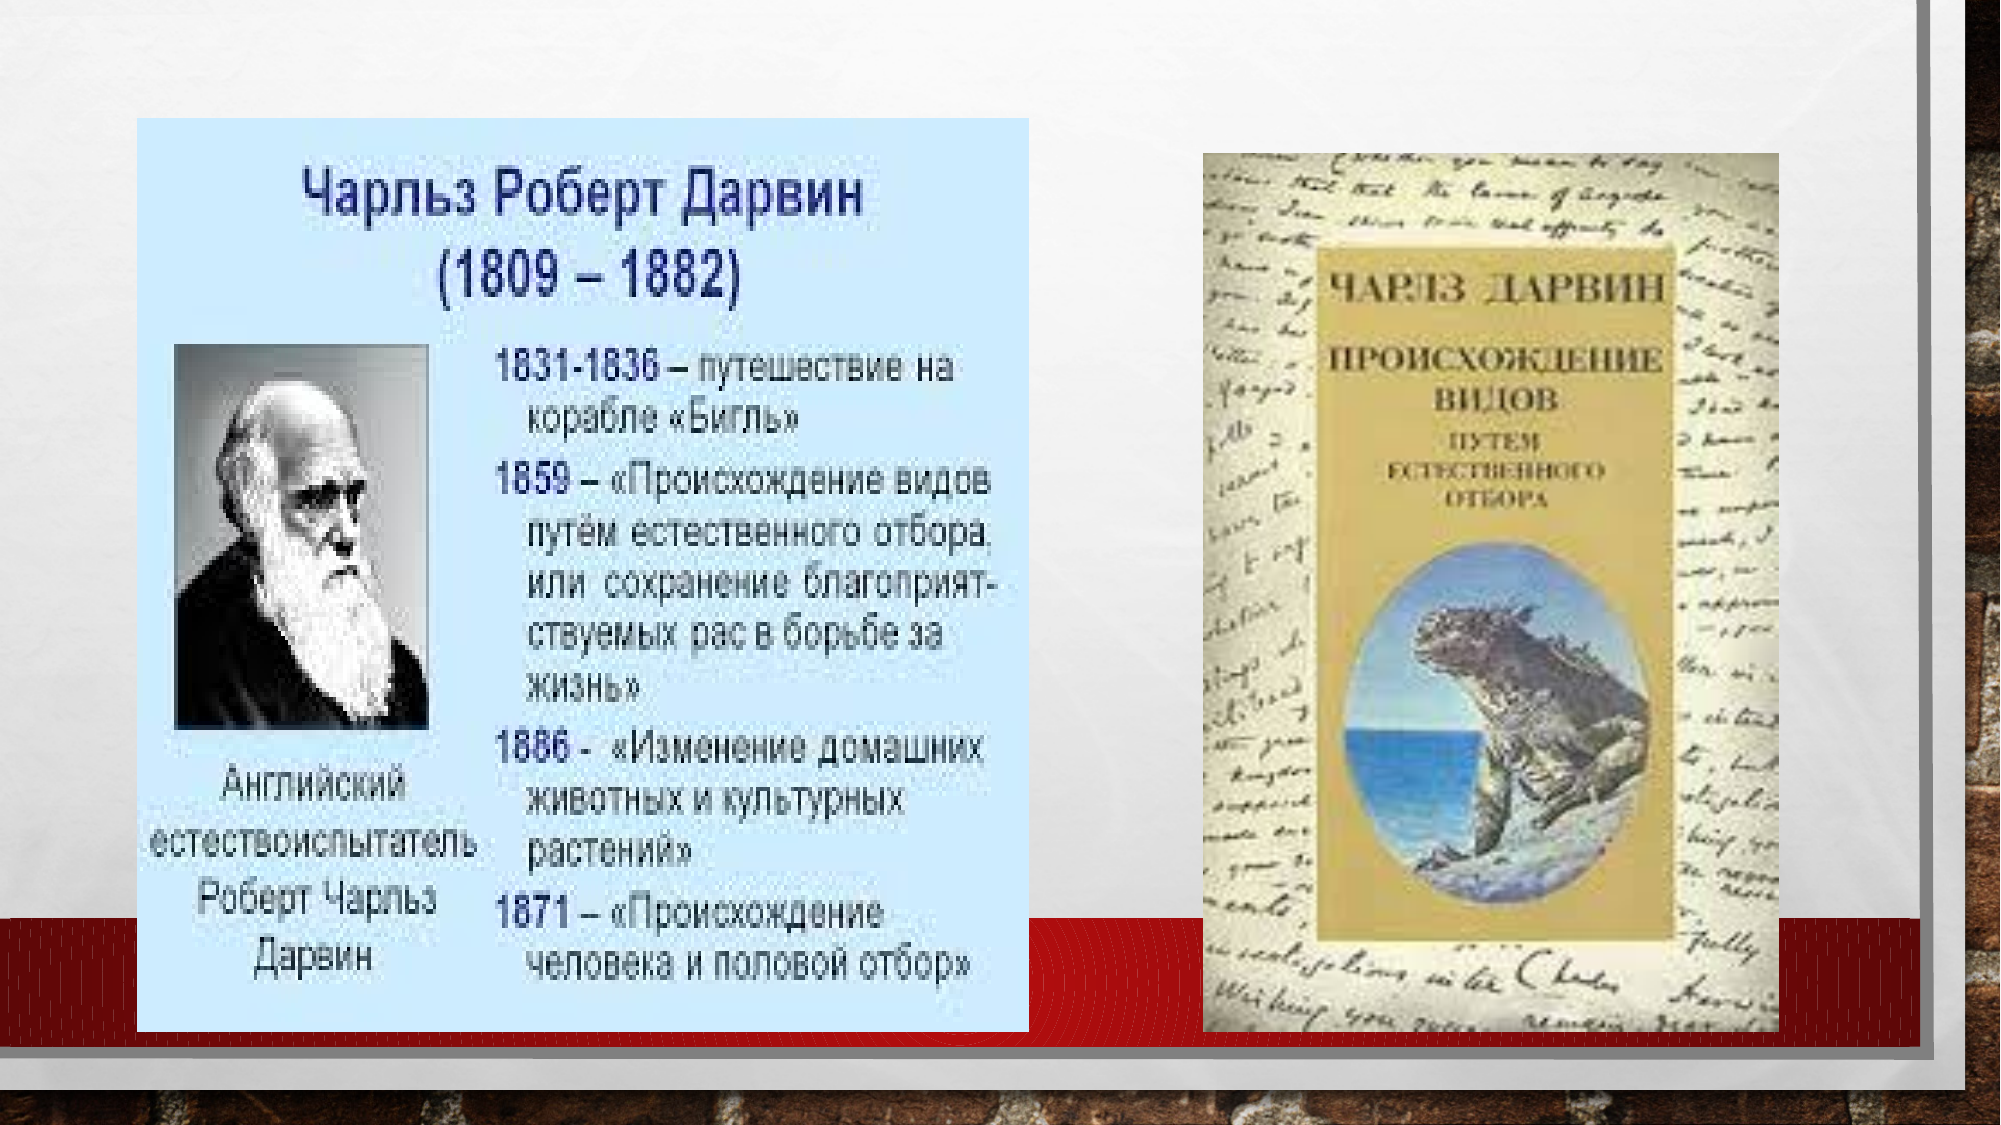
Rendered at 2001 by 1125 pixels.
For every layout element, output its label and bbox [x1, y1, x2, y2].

picture [0, 0, 2000, 1125]
picture [1202, 152, 1779, 1032]
list [137, 118, 1029, 1032]
